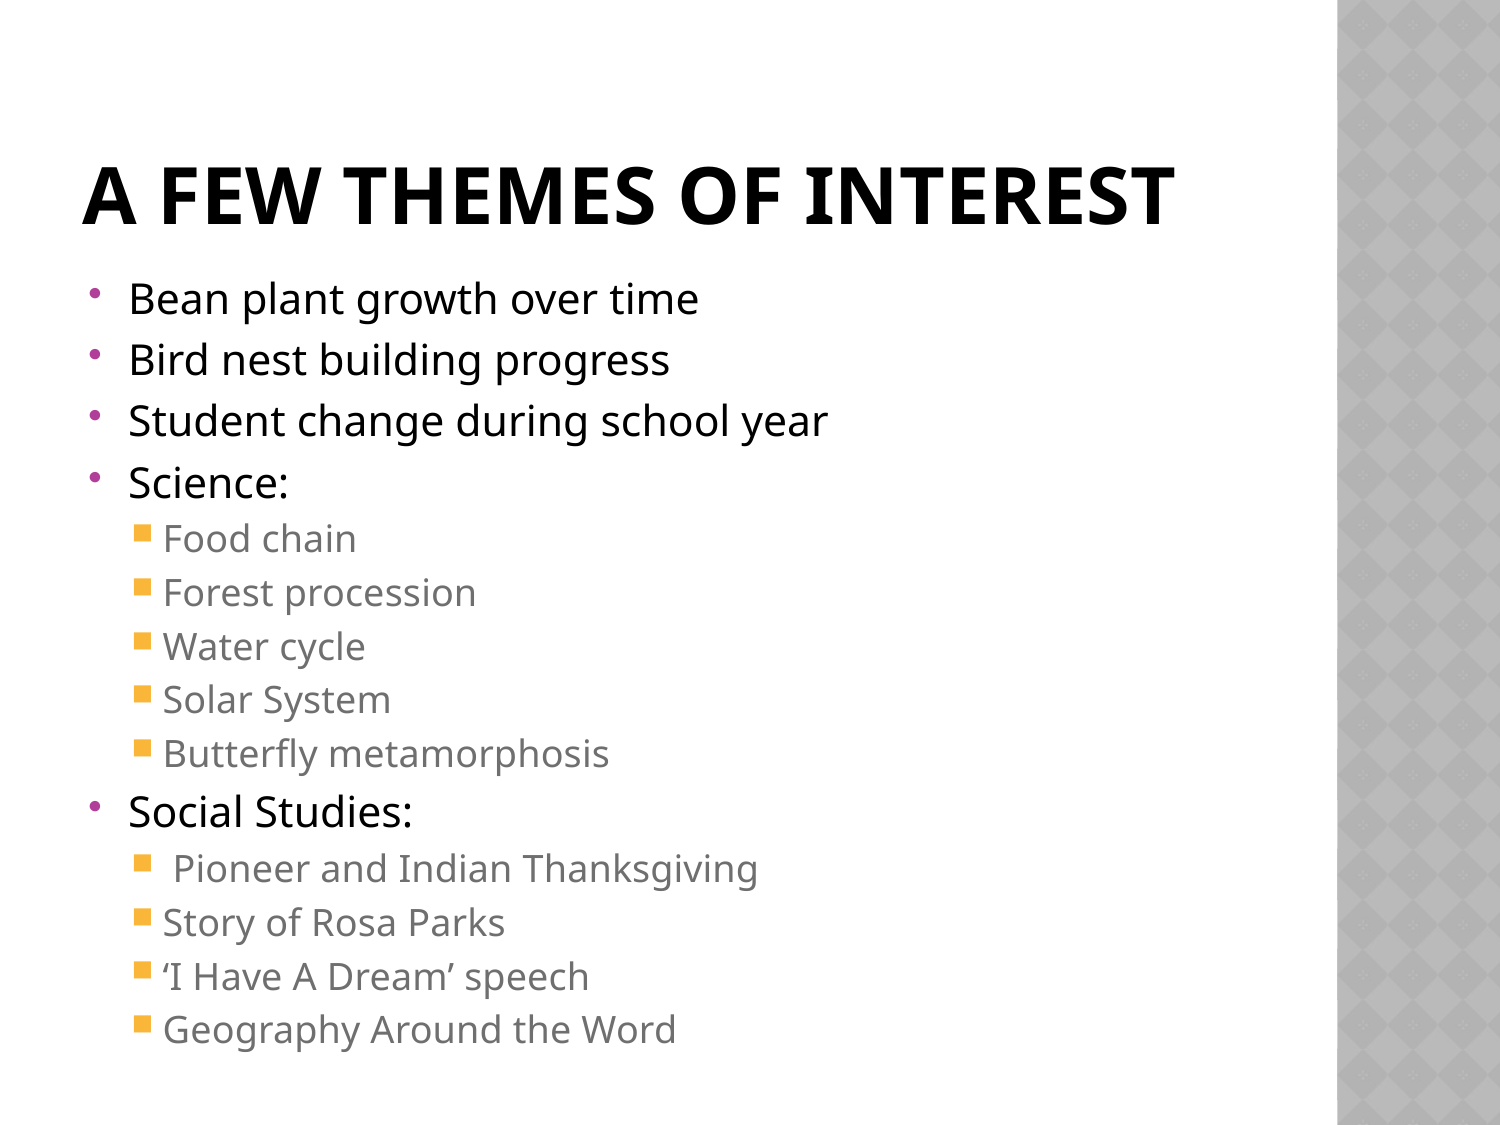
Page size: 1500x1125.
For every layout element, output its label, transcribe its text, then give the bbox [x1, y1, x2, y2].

list Bean plant growth over time Bird nest building progress Student change during school year Science: Food chain Forest procession Water cycle Solar System Butterfly metamorphosis Social Studies: Pioneer and Indian Thanksgiving Story of Rosa Parks ‘I Have A Dream’ speech Geography Around the Word [75, 264, 1263, 1059]
title A few Themes of Interest [75, 52, 1263, 240]
